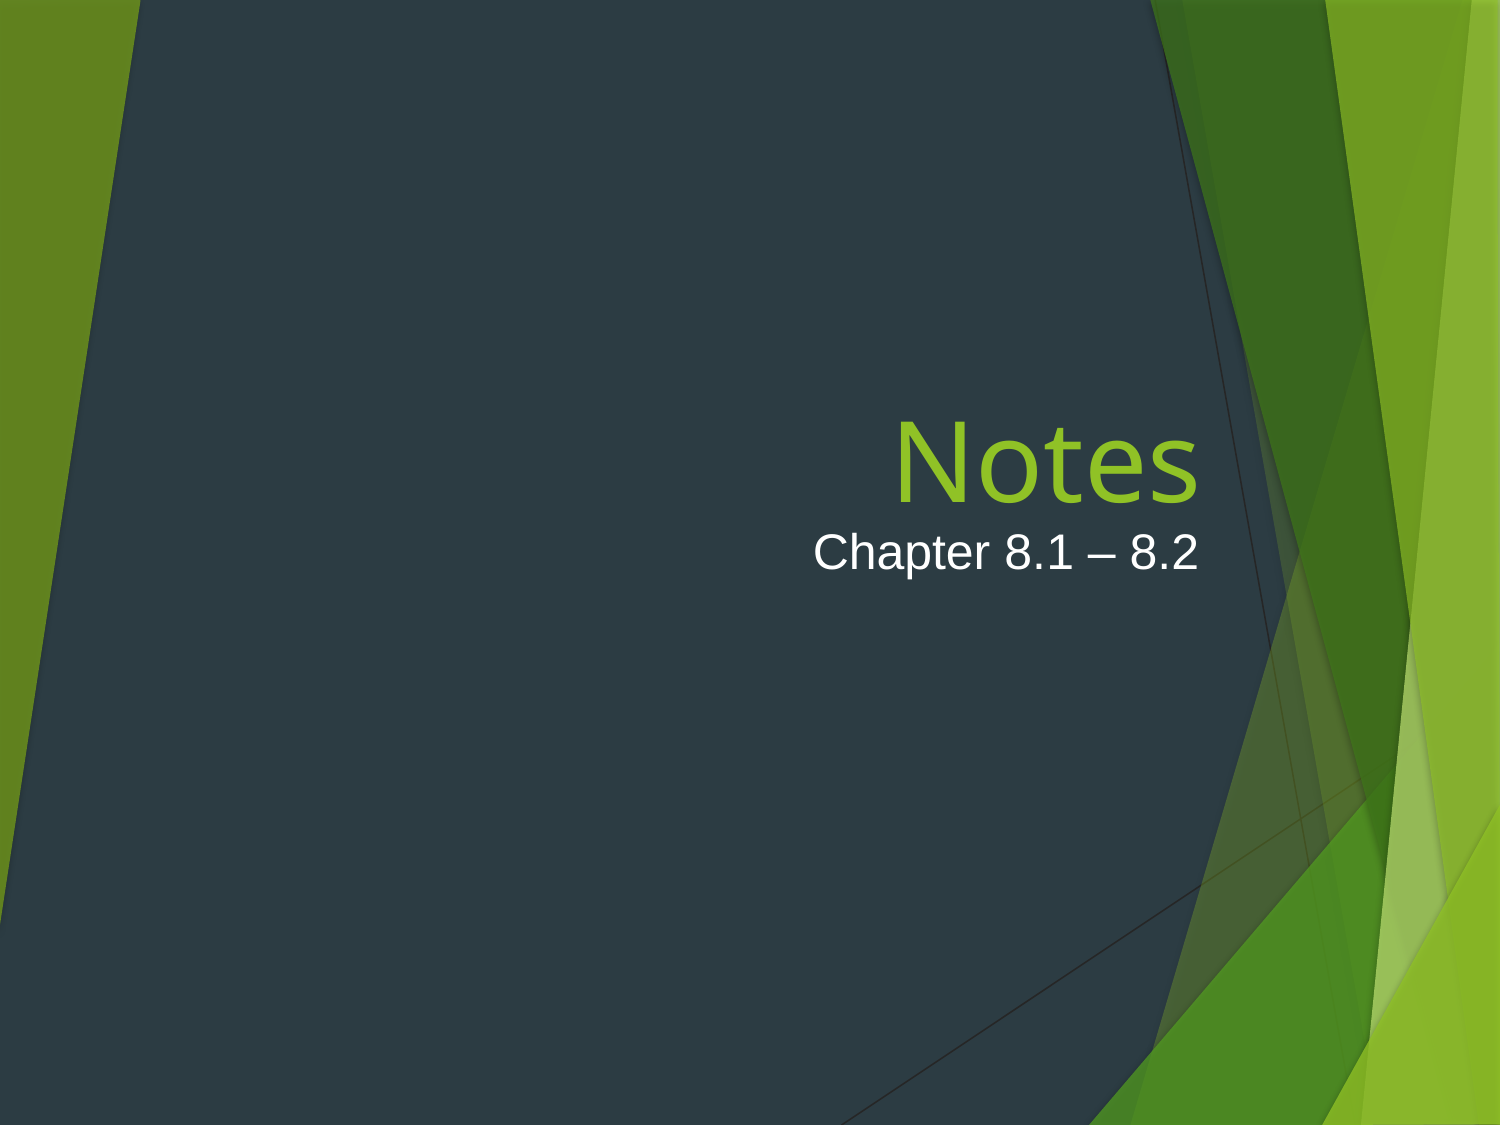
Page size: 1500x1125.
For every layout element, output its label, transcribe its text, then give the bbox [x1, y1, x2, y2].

title Notes [91, 262, 1217, 533]
text_box Chapter 8.1 – 8.2 [798, 512, 1215, 588]
